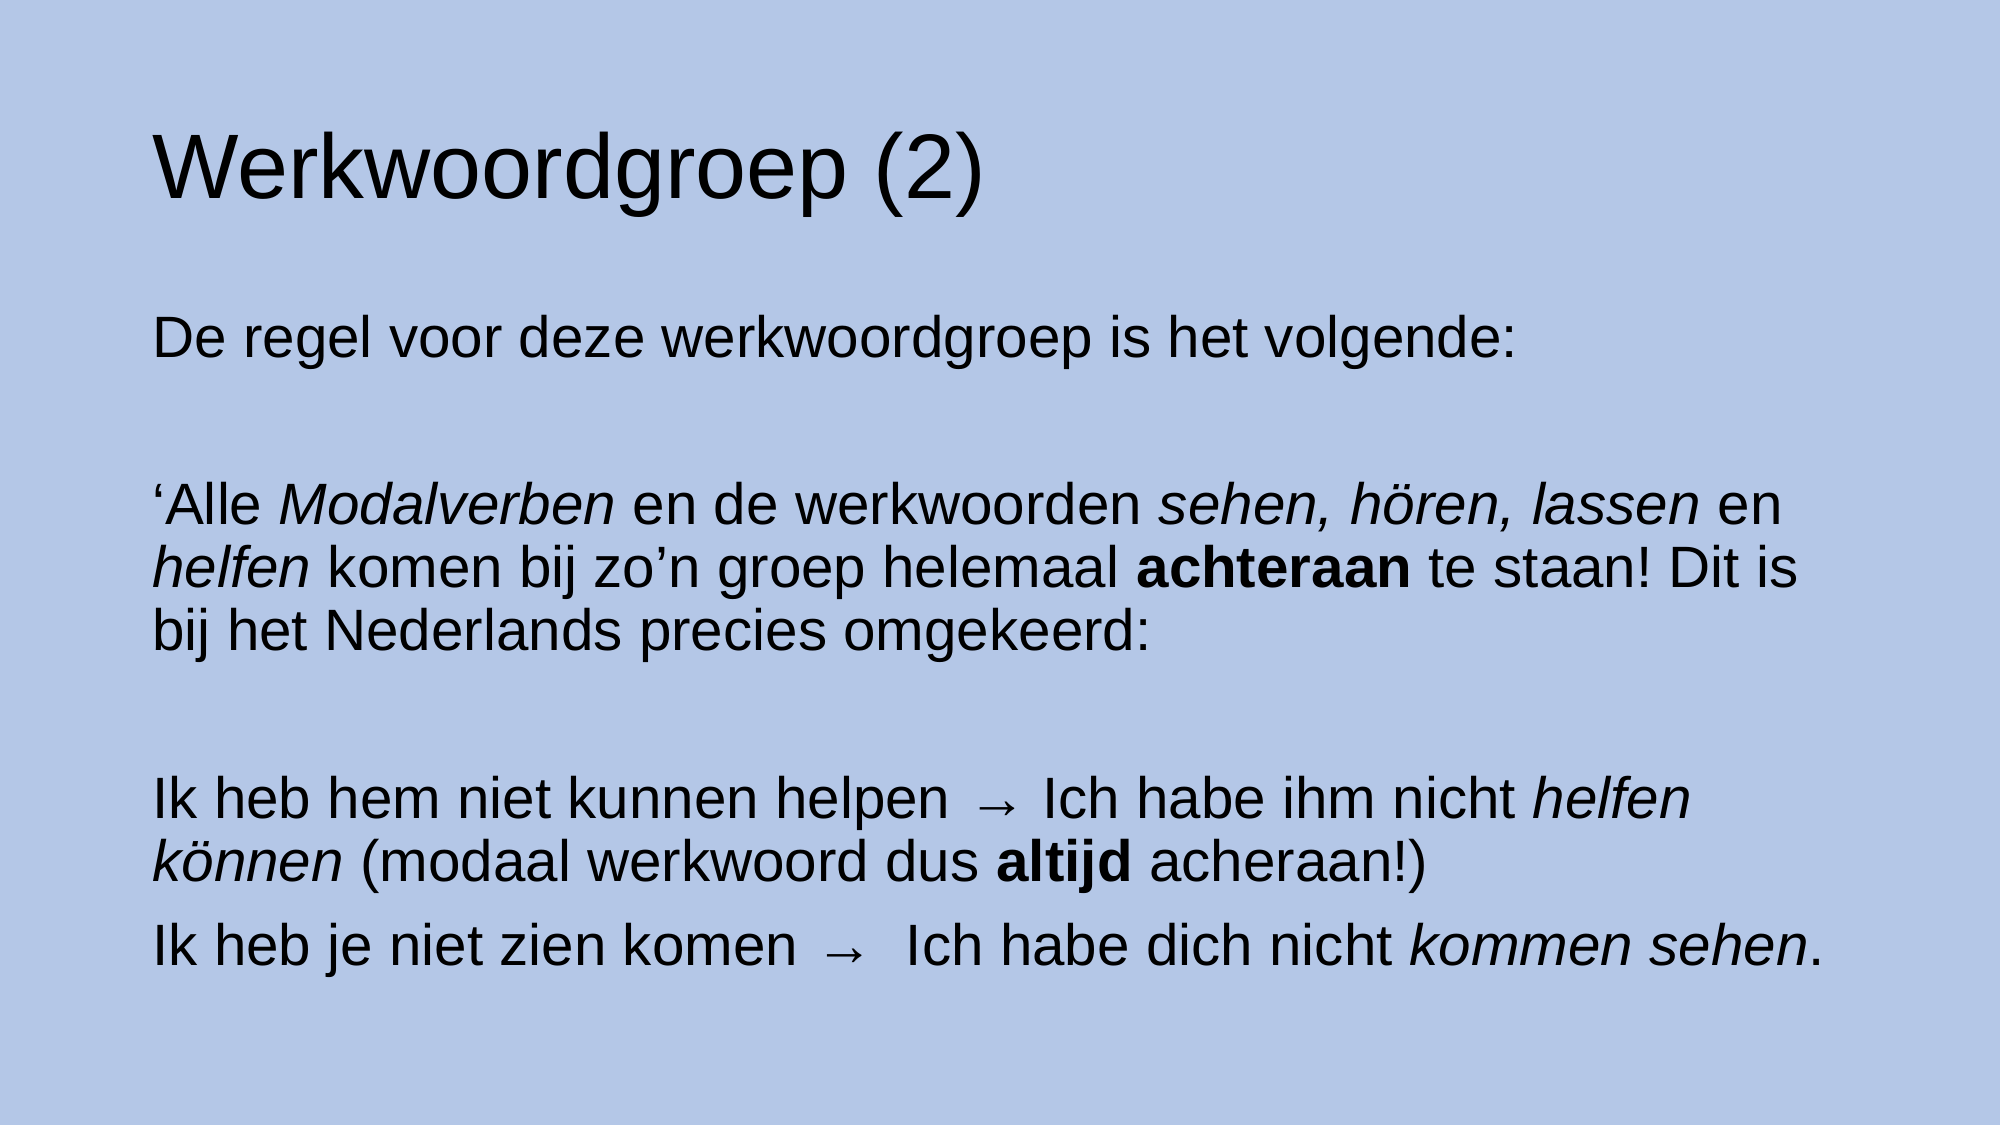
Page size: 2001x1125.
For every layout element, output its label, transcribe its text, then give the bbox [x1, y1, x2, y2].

title Werkwoordgroep (2) [137, 59, 1863, 278]
list De regel voor deze werkwoordgroep is het volgende: ‘Alle Modalverben en de werkwoorden sehen, hören, lassen en helfen komen bij zo’n groep helemaal achteraan te staan! Dit is bij het Nederlands precies omgekeerd: Ik heb hem niet kunnen helpen → Ich habe ihm nicht helfen können (modaal werkwoord dus altijd acheraan!) Ik heb je niet zien komen → Ich habe dich nicht kommen sehen. [137, 299, 1863, 1014]
